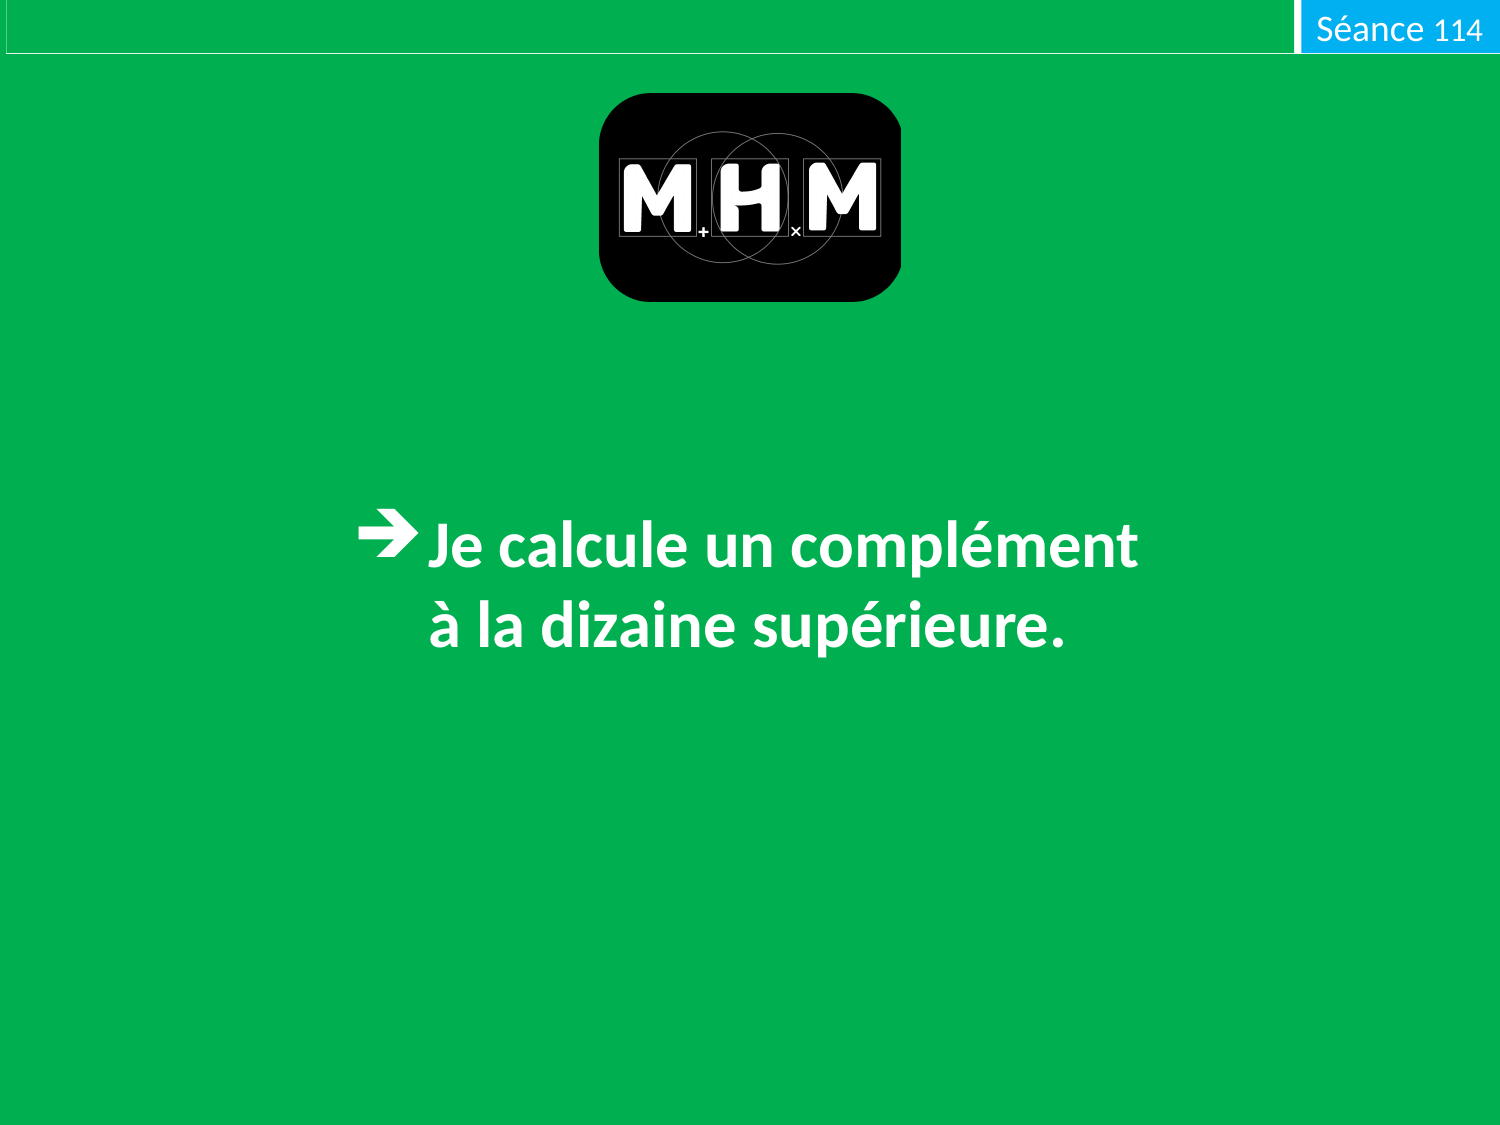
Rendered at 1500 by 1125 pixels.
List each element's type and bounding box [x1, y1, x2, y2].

text_box [0, 54, 1500, 1125]
